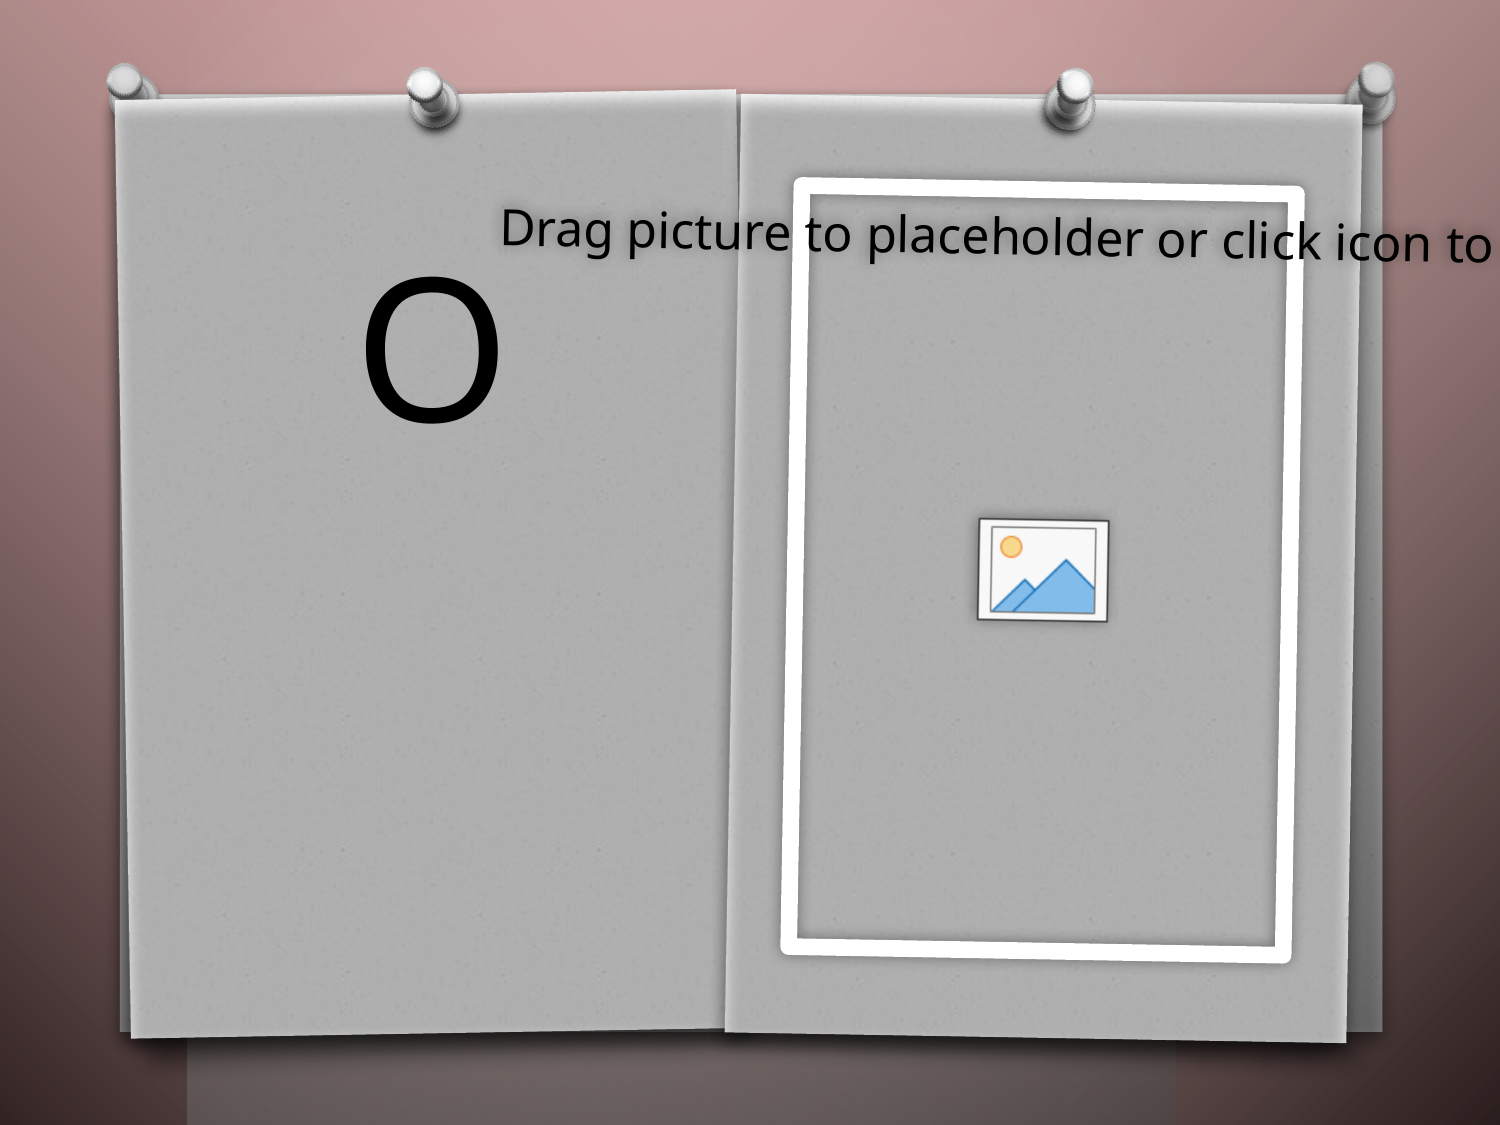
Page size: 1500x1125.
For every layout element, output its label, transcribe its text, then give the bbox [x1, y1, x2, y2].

title O [179, 222, 687, 475]
picture [375, 33, 497, 157]
picture [803, 197, 1282, 943]
picture [1016, 41, 1138, 162]
